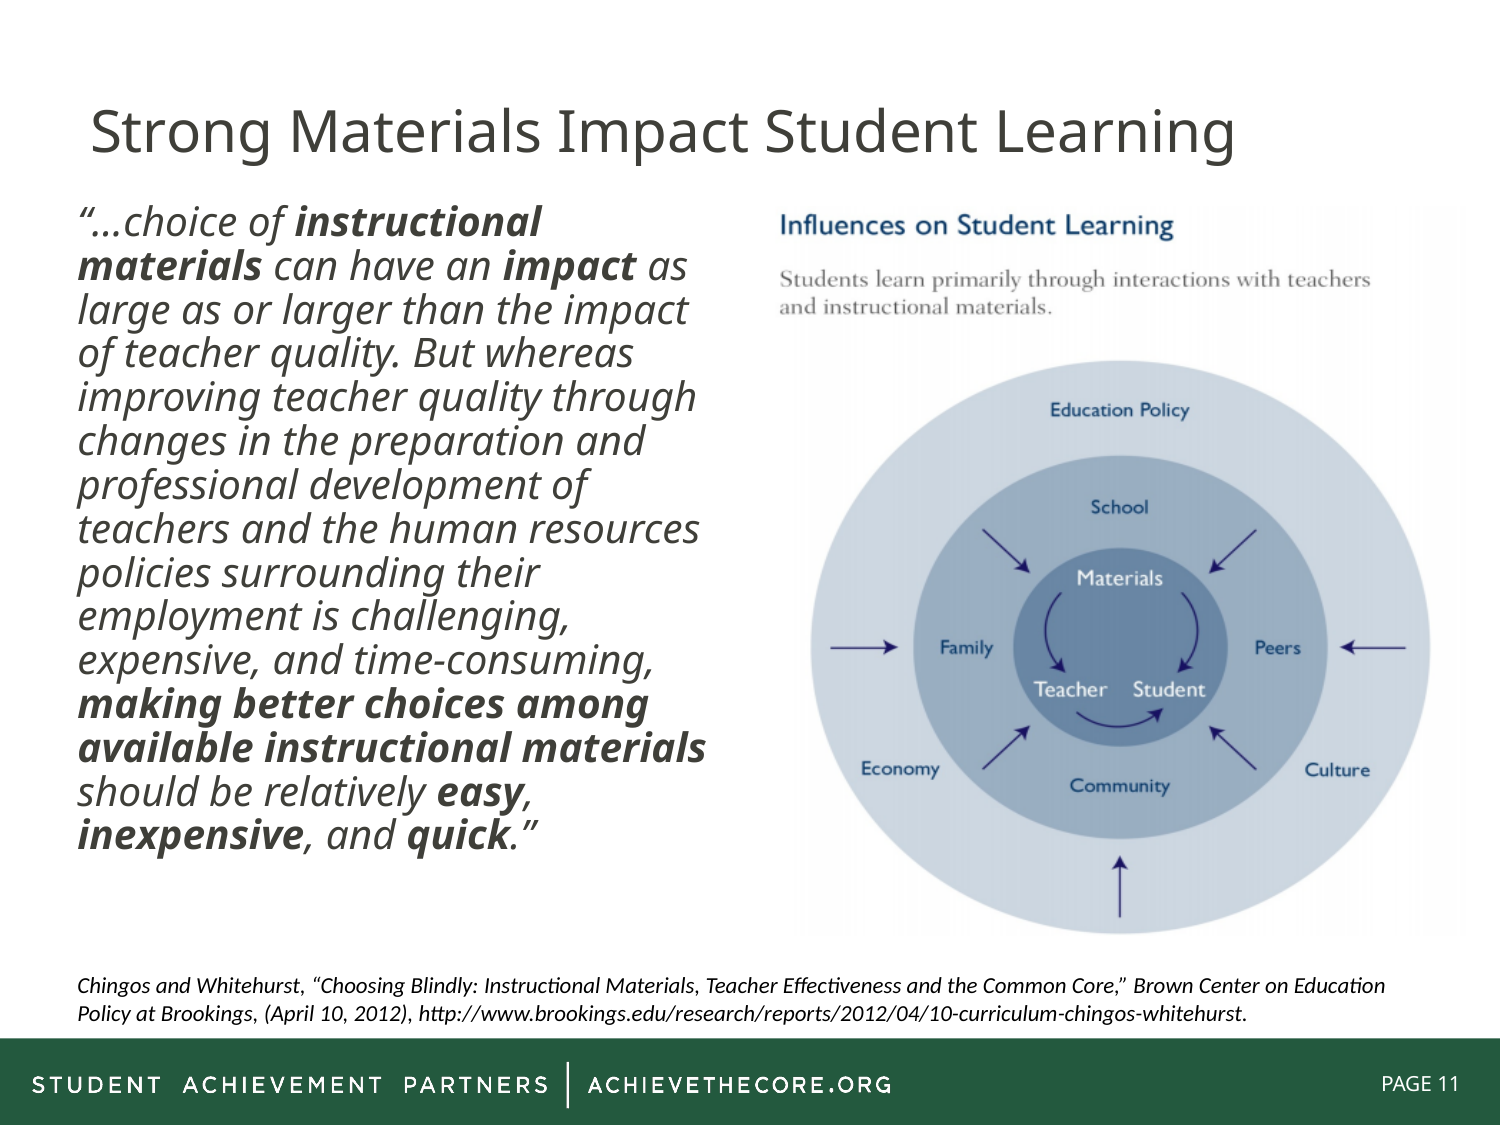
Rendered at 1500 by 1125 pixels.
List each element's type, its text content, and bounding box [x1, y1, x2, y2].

picture [762, 205, 1467, 936]
picture [12, 1055, 911, 1112]
text_box Chingos and Whitehurst, “Choosing Blindly: Instructional Materials, Teacher Effectiveness and the Common Core,” Brown Center on Education Policy at Brookings, (April 10, 2012), http://www.brookings.edu/research/reports/2012/04/10-curriculum-chingos-whitehurst. [62, 963, 1425, 1034]
title Strong Materials Impact Student Learning [75, 34, 1425, 223]
list “…choice of instructional materials can have an impact as large as or larger than the impact of teacher quality. But whereas improving teacher quality through changes in the preparation and professional development of teachers and the human resources policies surrounding their employment is challenging, expensive, and time-consuming, making better choices among available instructional materials should be relatively easy, inexpensive, and quick.” [62, 193, 750, 951]
